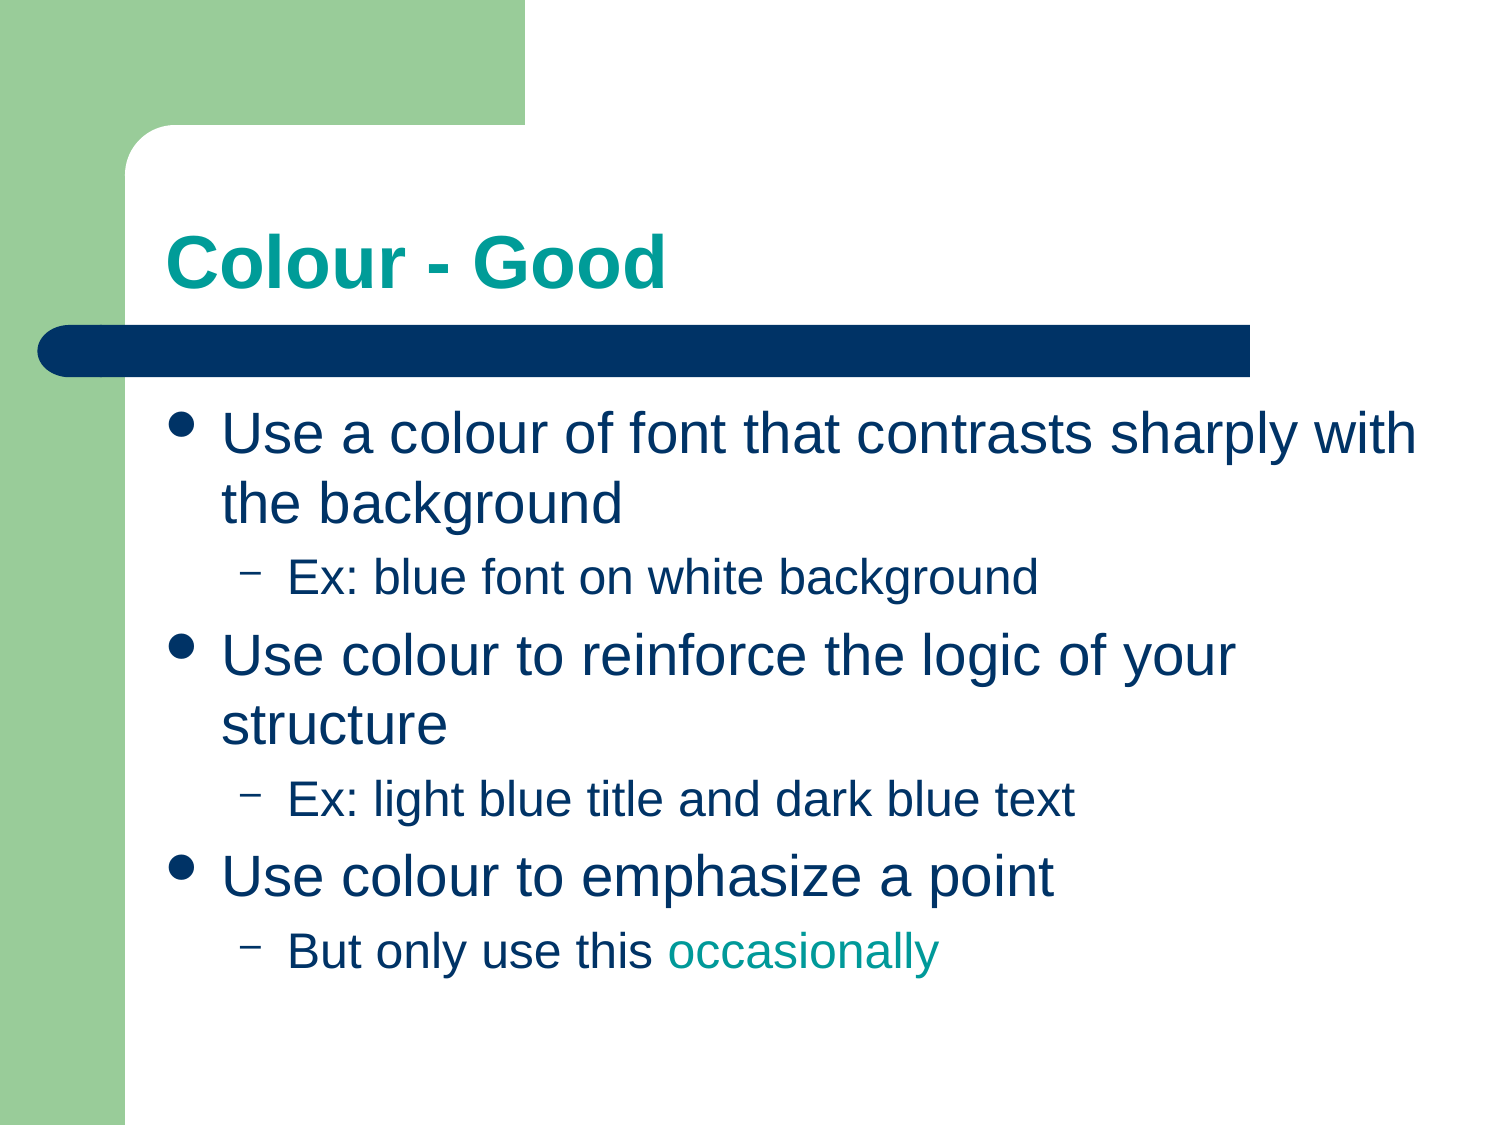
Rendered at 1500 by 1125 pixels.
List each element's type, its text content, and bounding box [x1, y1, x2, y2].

title Colour - Good [150, 125, 1463, 313]
list Use a colour of font that contrasts sharply with the background Ex: blue font on white background Use colour to reinforce the logic of your structure Ex: light blue title and dark blue text Use colour to emphasize a point But only use this occasionally [150, 387, 1463, 1000]
